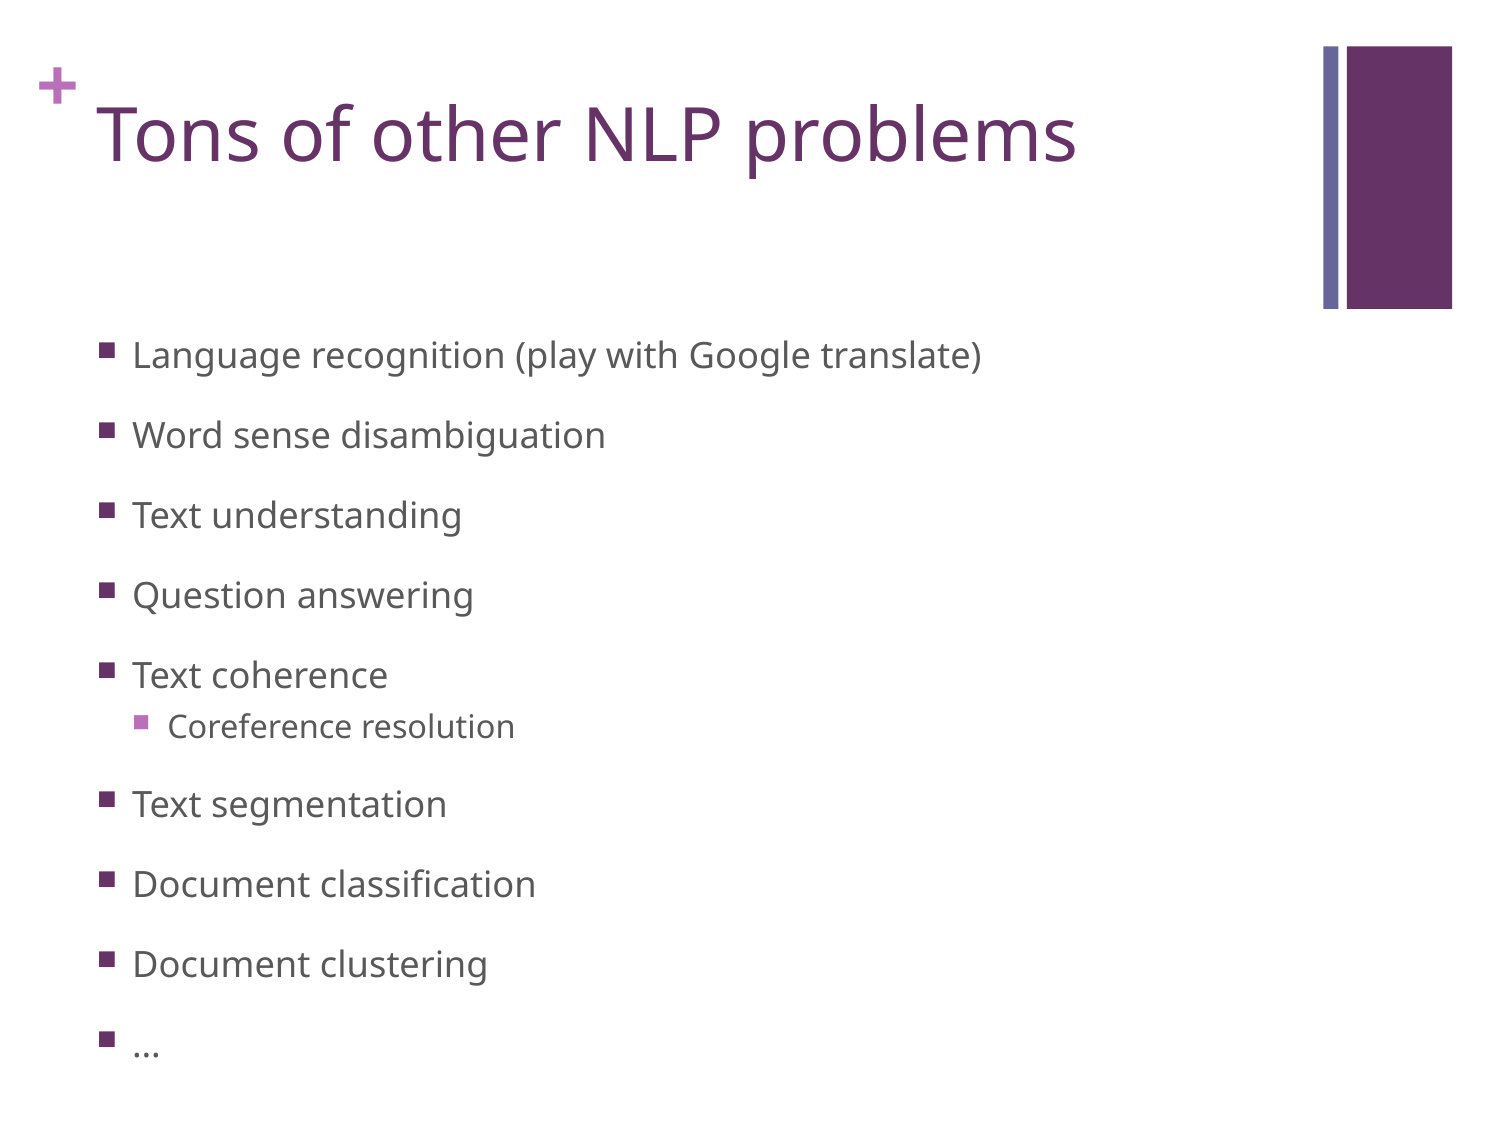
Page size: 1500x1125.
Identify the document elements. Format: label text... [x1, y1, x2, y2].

title Tons of other NLP problems [81, 79, 1322, 263]
list Language recognition (play with Google translate) Word sense disambiguation Text understanding Question answering Text coherence Coreference resolution Text segmentation Document classification Document clustering … [81, 324, 1322, 1075]
